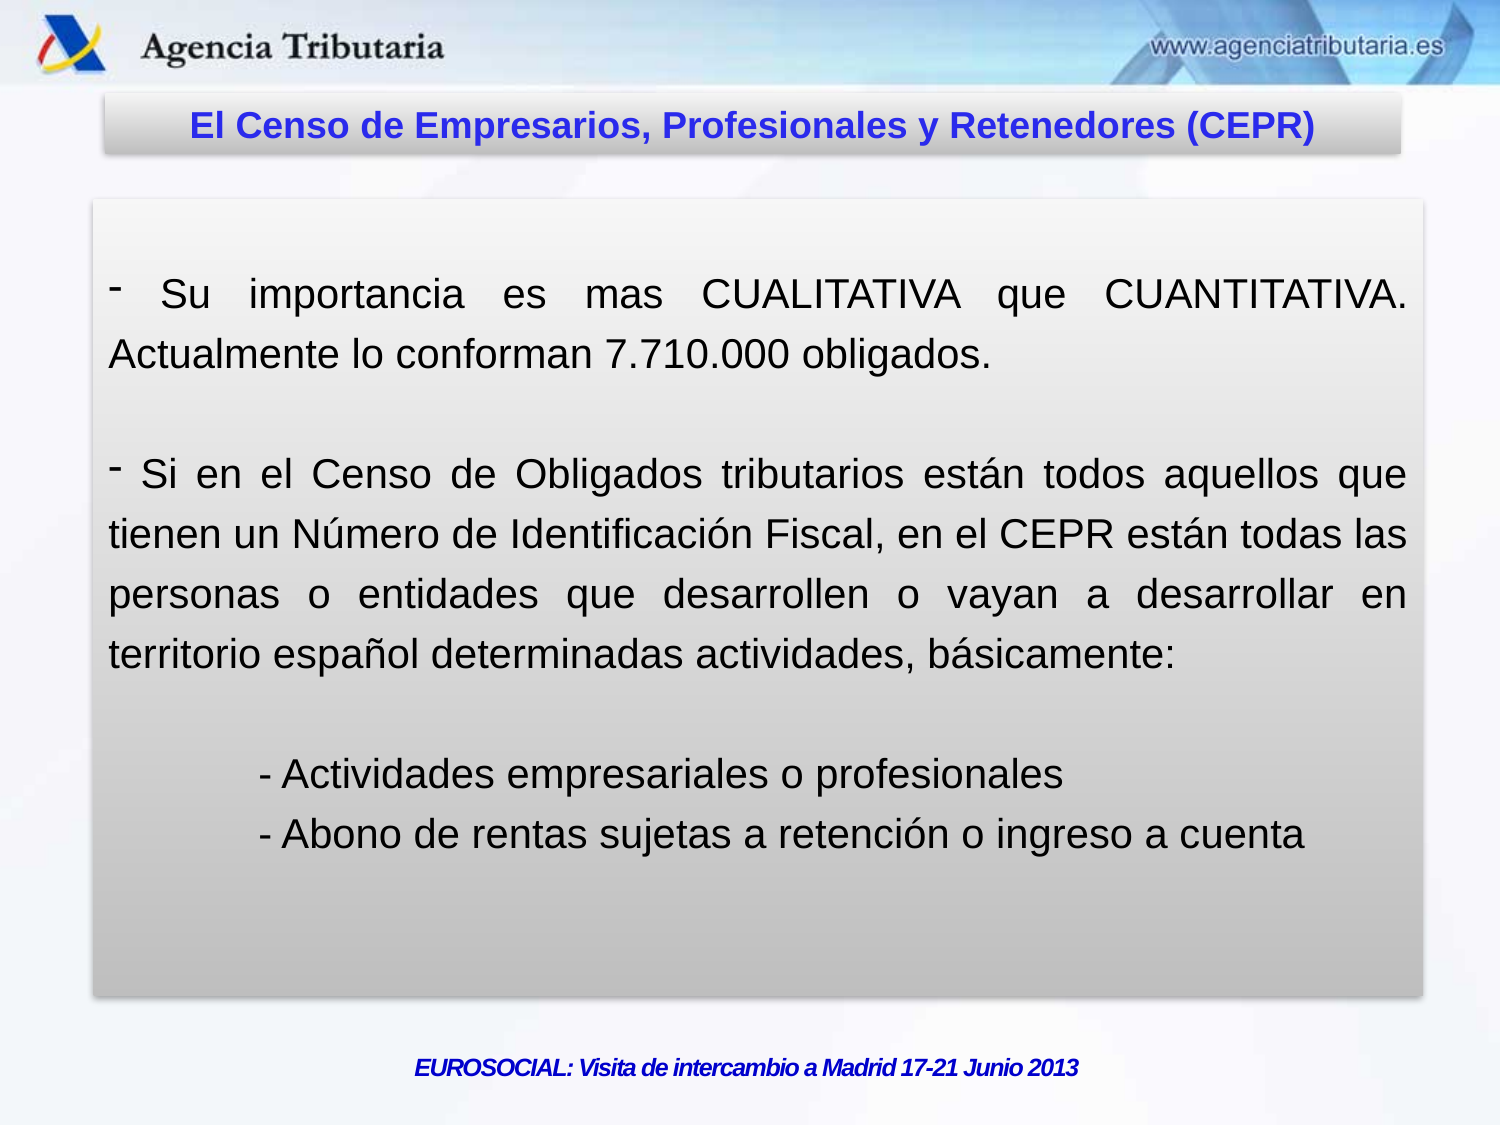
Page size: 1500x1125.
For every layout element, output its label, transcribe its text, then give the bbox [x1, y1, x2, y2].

text_box EUROSOCIAL: Visita de intercambio a Madrid 17-21 Junio 2013 [46, 1044, 1454, 1090]
text_box El Censo de Empresarios, Profesionales y Retenedores (CEPR) [105, 93, 1401, 154]
text_box Su importancia es mas CUALITATIVA que CUANTITATIVA. Actualmente lo conforman 7.710.000 obligados. Si en el Censo de Obligados tributarios están todos aquellos que tienen un Número de Identificación Fiscal, en el CEPR están todas las personas o entidades que desarrollen o vayan a desarrollar en territorio español determinadas actividades, básicamente: - Actividades empresariales o profesionales - Abono de rentas sujetas a retención o ingreso a cuenta [93, 199, 1424, 996]
picture [0, 0, 1500, 1125]
